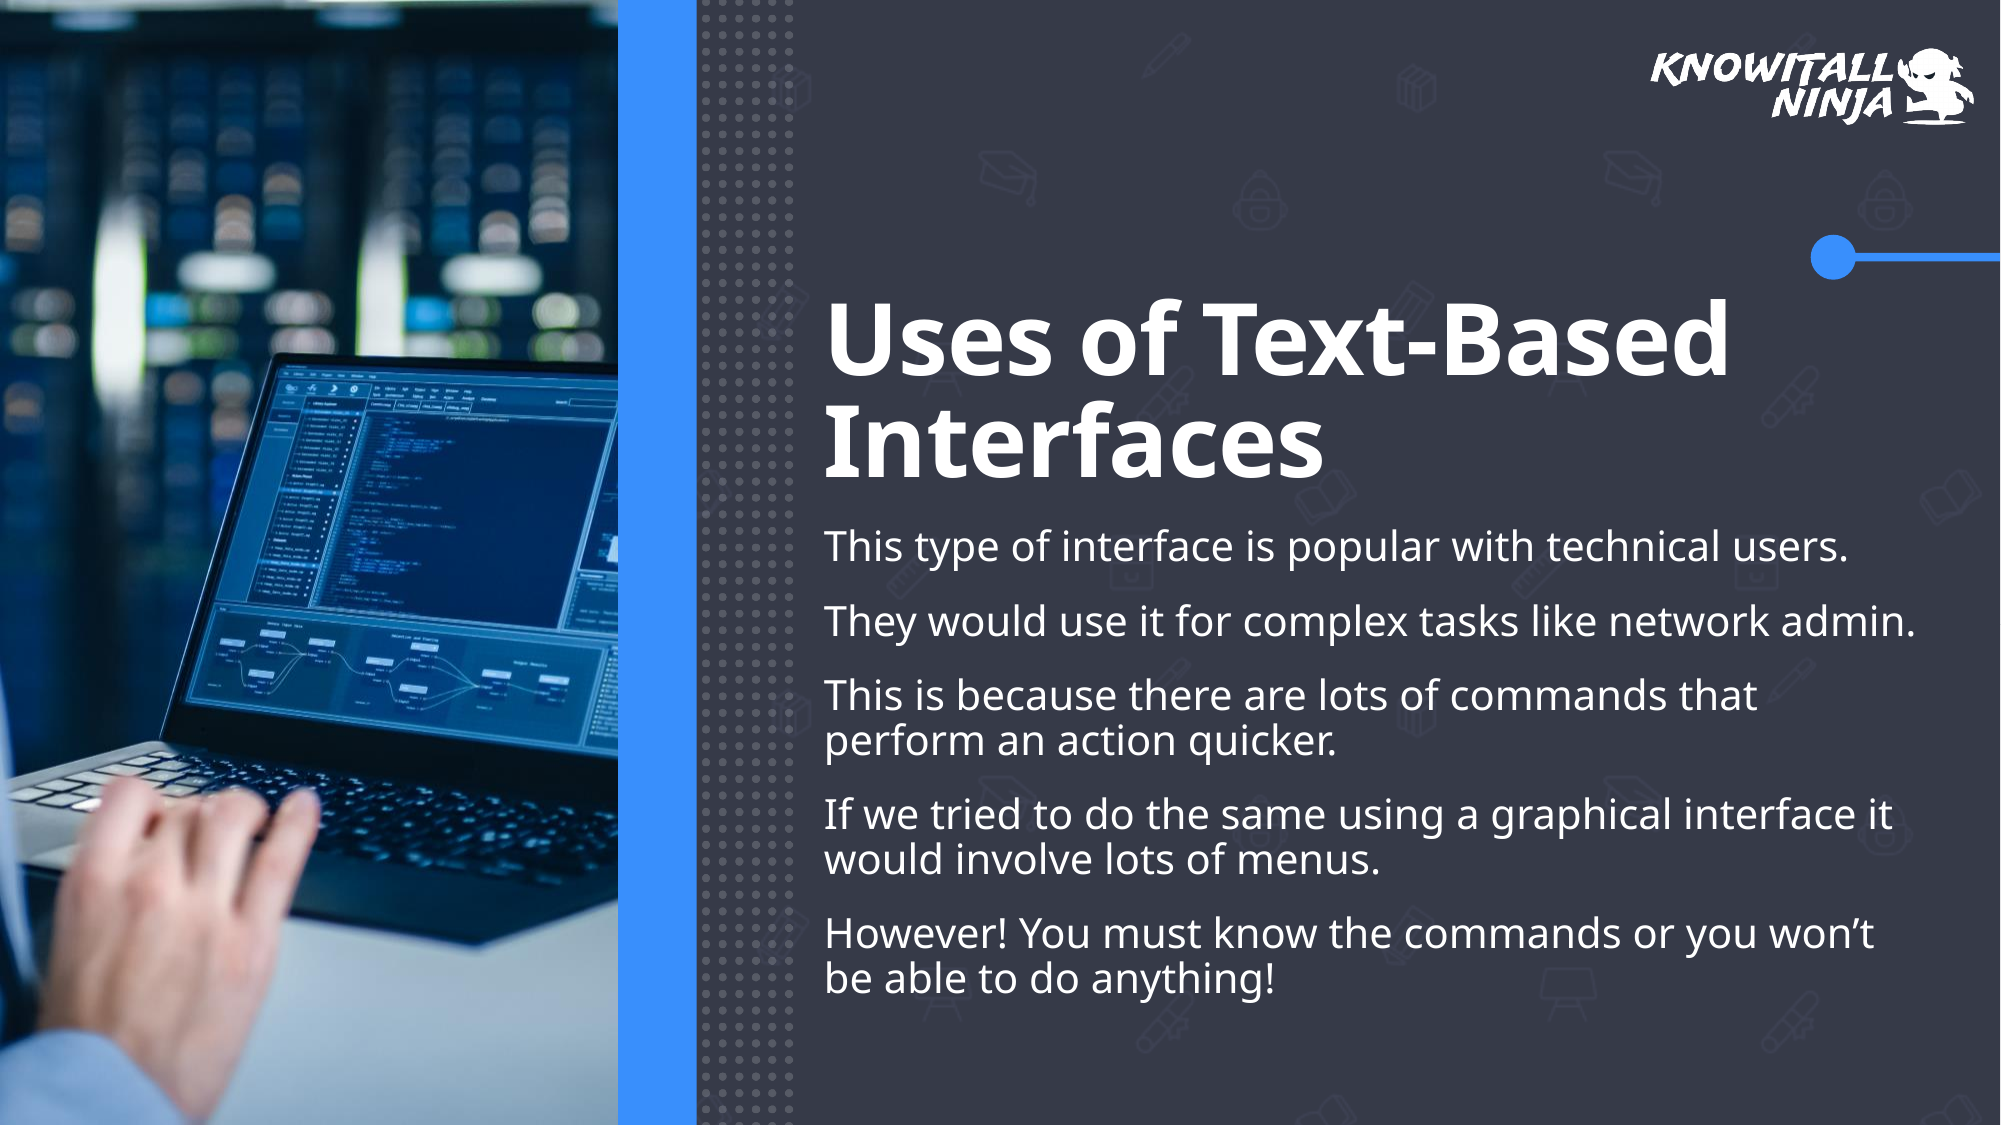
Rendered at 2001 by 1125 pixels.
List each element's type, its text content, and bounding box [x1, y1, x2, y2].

picture [697, 0, 2001, 1125]
title Uses of Text-Based Interfaces [808, 279, 1921, 505]
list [0, 0, 619, 1125]
list This type of interface is popular with technical users. They would use it for complex tasks like network admin. This is because there are lots of commands that perform an action quicker. If we tried to do the same using a graphical interface it would involve lots of menus. However! You must know the commands or you won’t be able to do anything! [808, 518, 1921, 1090]
